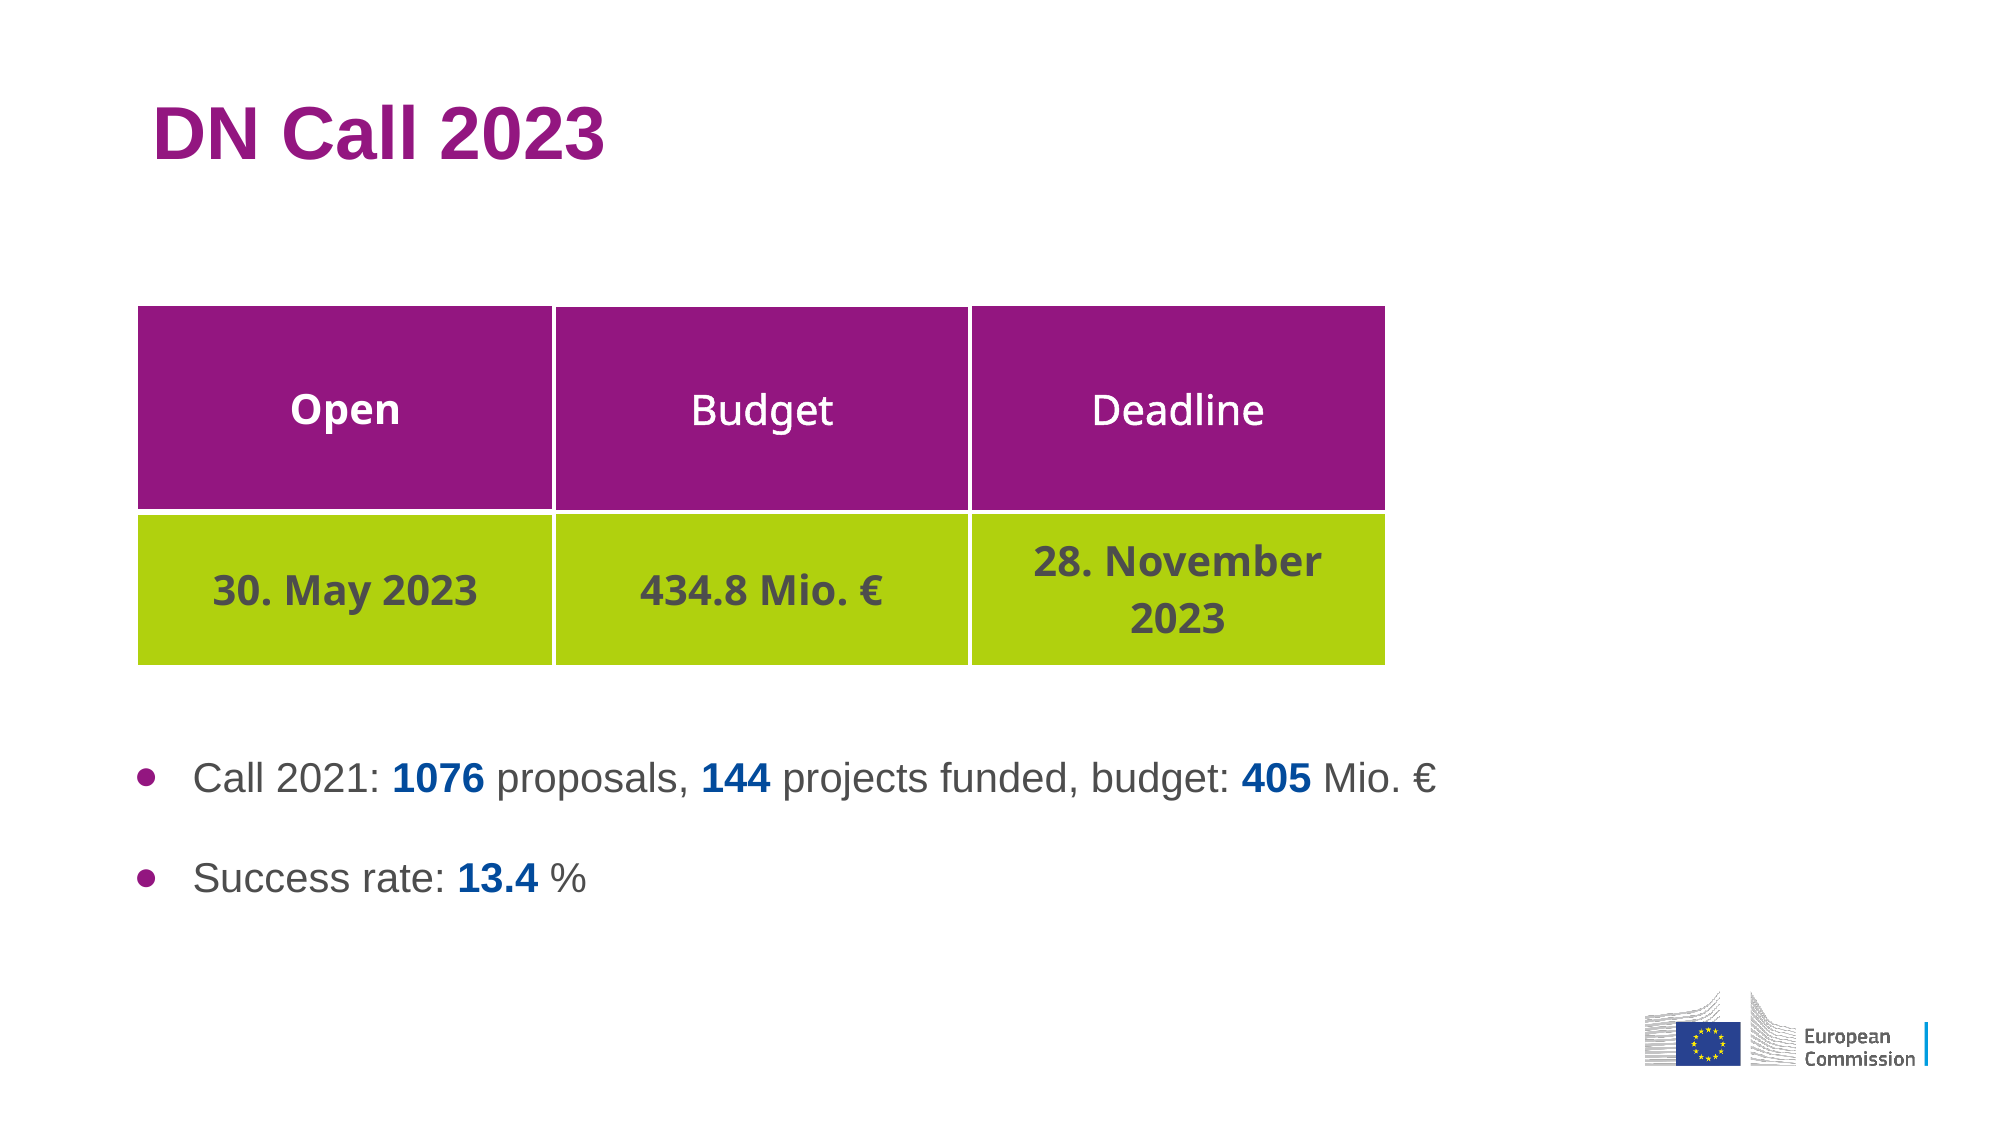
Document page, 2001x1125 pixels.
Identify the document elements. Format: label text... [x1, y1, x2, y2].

picture [1645, 991, 1928, 1066]
table_header Deadline [972, 306, 1385, 510]
title DN Call 2023 [137, 76, 1863, 176]
table_cell 30. May 2023 [138, 515, 552, 665]
table_cell 434.8 Mio. € [556, 514, 968, 665]
table_header Budget [556, 307, 968, 510]
table_cell 28. November 2023 [972, 514, 1385, 665]
table_header Open [138, 306, 552, 509]
list Call 2021: 1076 proposals, 144 projects funded, budget: 405 Mio. € Success rate: 13.4 % [118, 205, 1863, 861]
